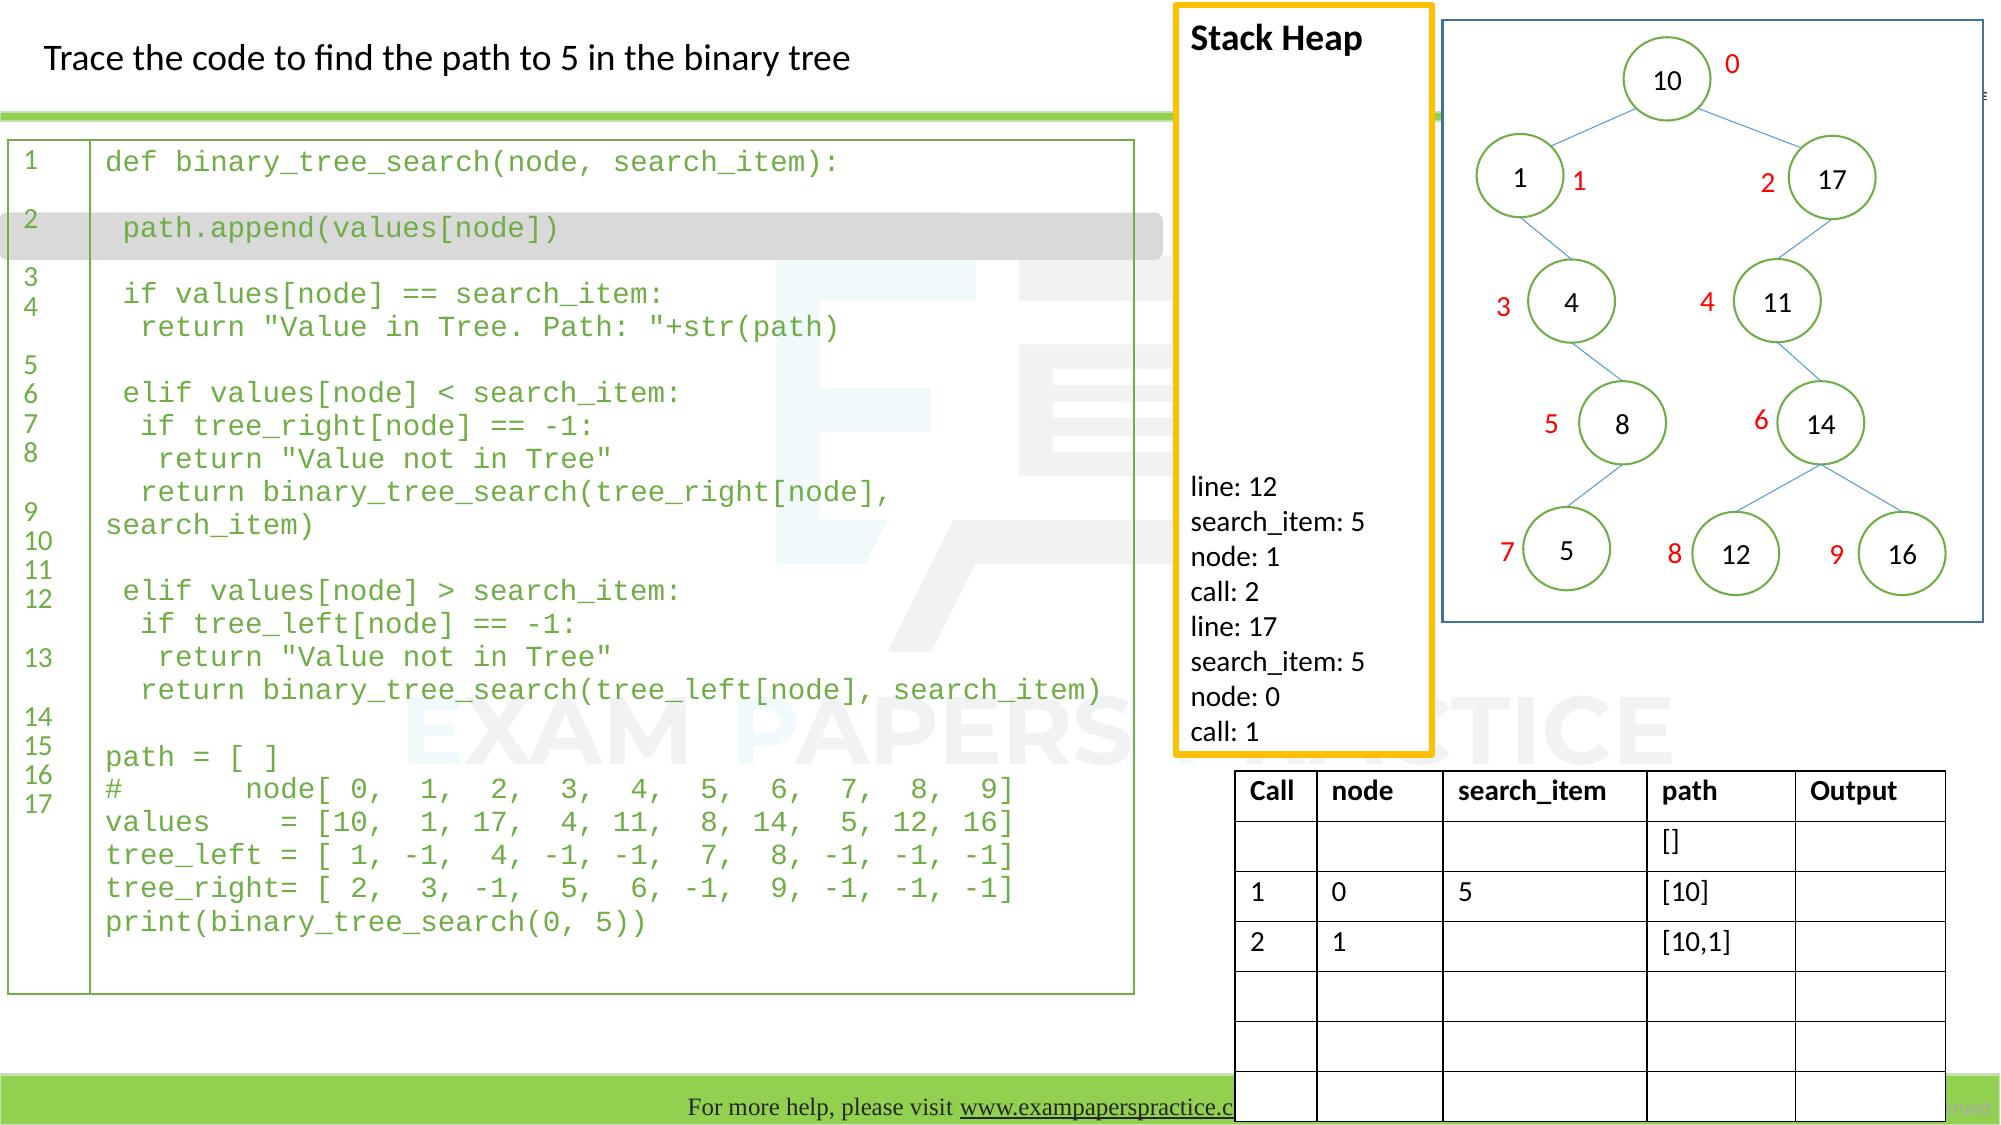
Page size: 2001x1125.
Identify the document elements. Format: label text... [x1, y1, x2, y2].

table_cell [1236, 822, 1316, 871]
table_header 1 2 3 4 5 6 7 8 9 10 11 12 13 14 15 16 17 [9, 141, 89, 993]
table_cell [1318, 1072, 1442, 1121]
table_cell [1648, 1072, 1795, 1121]
table_cell [1444, 922, 1646, 971]
table_cell [1444, 1022, 1646, 1071]
table_cell 1 [1236, 872, 1316, 921]
table_cell [1796, 1022, 1945, 1071]
table_cell [1236, 1022, 1316, 1071]
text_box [1442, 20, 1984, 623]
table_cell [1796, 972, 1945, 1021]
table_cell 0 [1318, 872, 1442, 921]
text_box [1135, 212, 1164, 260]
table_cell [1444, 1072, 1646, 1121]
table_cell [1796, 1072, 1945, 1121]
table_cell [1318, 822, 1442, 871]
table_header node [1318, 772, 1442, 821]
table_cell [10] [1648, 872, 1795, 921]
text_box [0, 212, 7, 260]
table_header search_item [1444, 772, 1646, 821]
text_box Stack Heap line: 12 search_item: 5 node: 1 call: 2 line: 17 search_item: 5 node: 0 call: 1 [1175, 5, 1432, 755]
table_cell 2 [1236, 922, 1316, 971]
table_cell [1648, 972, 1795, 1021]
table_cell 5 [1444, 872, 1646, 921]
table_cell [1318, 1022, 1442, 1071]
table_cell [1236, 1072, 1316, 1121]
table_cell [1796, 872, 1945, 921]
table_header path [1648, 772, 1795, 821]
table_cell [10,1] [1648, 922, 1795, 971]
table_header Call [1236, 772, 1316, 821]
table_cell [1444, 972, 1646, 1021]
table_cell [] [1648, 822, 1795, 871]
text_box Trace the code to find the path to 5 in the binary tree [28, 25, 1072, 86]
table_cell [1318, 972, 1442, 1021]
table_cell [1444, 822, 1646, 871]
table_cell [1648, 1022, 1795, 1071]
table_cell [1236, 972, 1316, 1021]
table_cell [1796, 922, 1945, 971]
table_header def binary_tree_search(node, search_item): path.append(values[node]) if values[node] == search_item: return "Value in Tree. Path: "+str(path) elif values[node] < search_item: if tree_right[node] == -1: return "Value not in Tree" return binary_tree_search(tree_right[node], search_item) elif values[node] > search_item: if tree_left[node] == -1: return "Value not in Tree" return binary_tree_search(tree_left[node], search_item) path = [ ] # node[ 0, 1, 2, 3, 4, 5, 6, 7, 8, 9] values = [10, 1, 17, 4, 11, 8, 14, 5, 12, 16] tree_left = [ 1, -1, 4, -1, -1, 7, 8, -1, -1, -1] tree_right= [ 2, 3, -1, 5, 6, -1, 9, -1, -1, -1] print(binary_tree_search(0, 5)) [91, 141, 1133, 993]
table_header Output [1796, 772, 1945, 821]
table_cell 1 [1318, 922, 1442, 971]
table_cell [1796, 822, 1945, 871]
